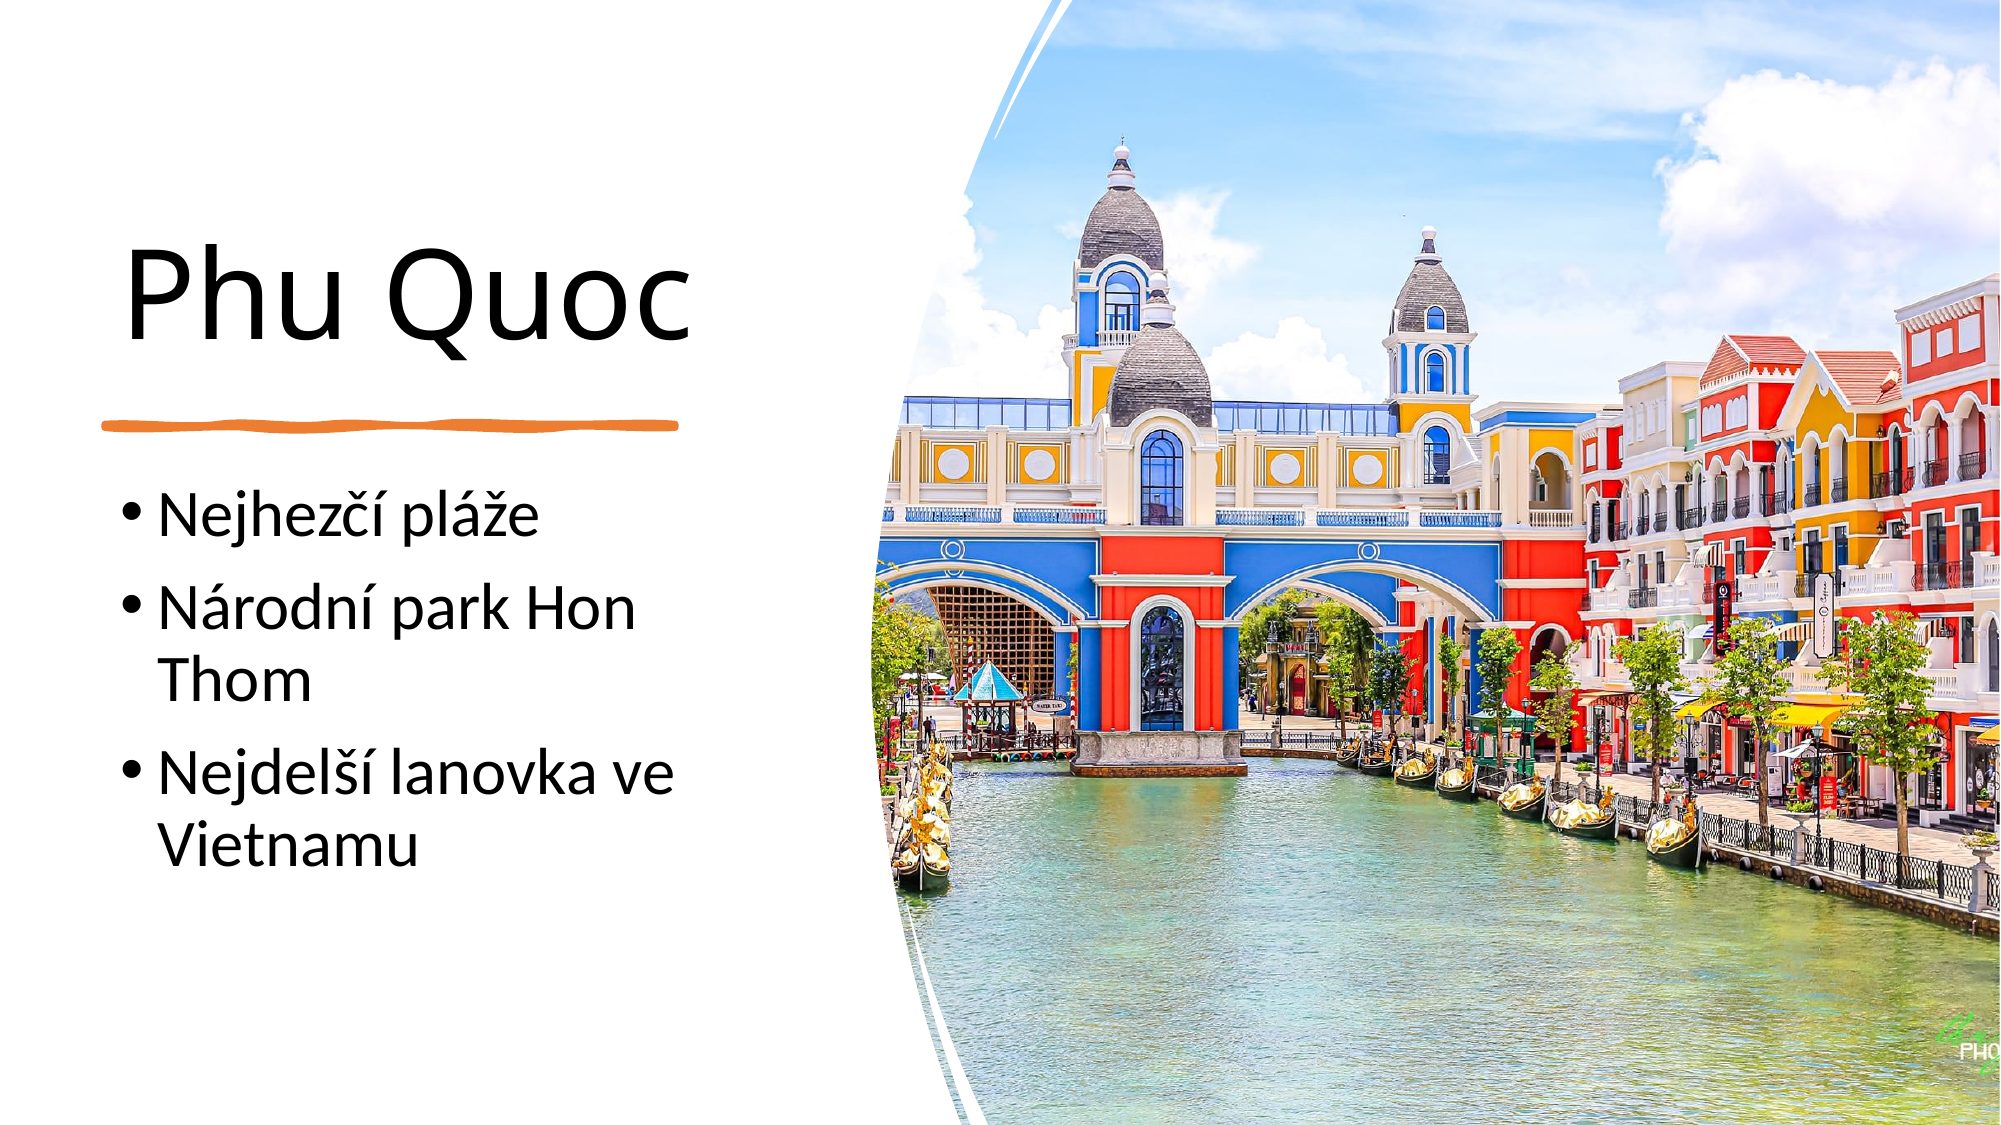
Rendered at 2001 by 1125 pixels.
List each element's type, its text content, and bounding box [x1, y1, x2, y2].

list Nejhezčí pláže Národní park Hon Thom Nejdelší lanovka ve Vietnamu [105, 471, 802, 1016]
text_box [0, 0, 871, 1125]
picture [871, 0, 2000, 1125]
text_box [103, 421, 676, 431]
title Phu Quoc [105, 53, 822, 375]
